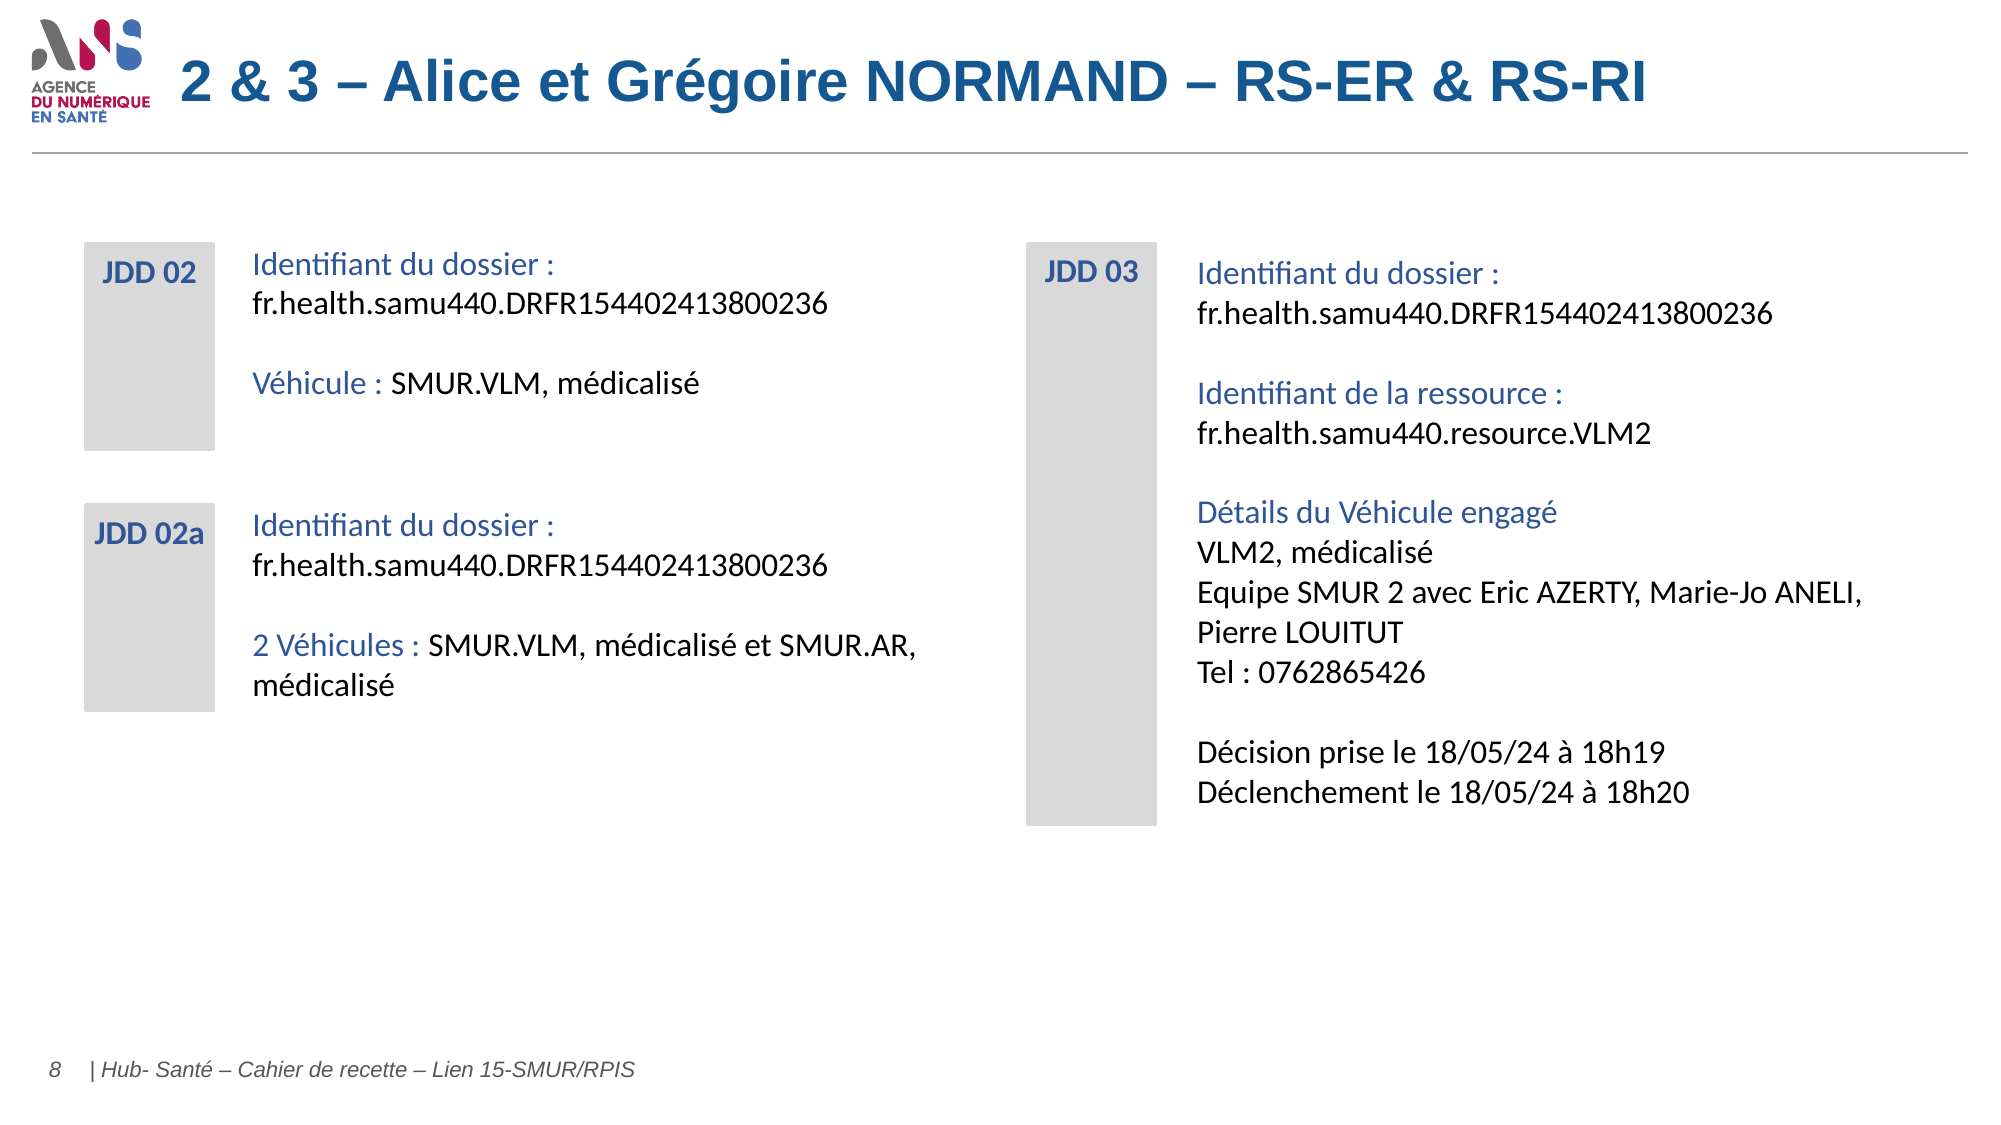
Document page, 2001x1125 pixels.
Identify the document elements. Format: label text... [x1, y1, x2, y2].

footer | Hub- Santé – Cahier de recette – Lien 15-SMUR/RPIS [89, 1038, 1605, 1099]
text_box Identifiant du dossier : fr.health.samu440.DRFR154402413800236 2 Véhicules : SMUR.VLM, médicalisé et SMUR.AR, médicalisé [237, 495, 1002, 711]
picture [31, 19, 150, 123]
text_box JDD 03 [1026, 242, 1157, 826]
text_box JDD 02 [84, 242, 215, 451]
text_box JDD 02a [84, 503, 215, 712]
slide_number 8 [23, 1038, 87, 1099]
text_box Identifiant du dossier : fr.health.samu440.DRFR154402413800236 Véhicule : SMUR.VLM, médicalisé [237, 234, 1002, 409]
title 2 & 3 – Alice et Grégoire NORMAND – RS-ER & RS-RI [180, 19, 1945, 138]
text_box Identifiant du dossier : fr.health.samu440.DRFR154402413800236 Identifiant de la ressource : fr.health.samu440.resource.VLM2 Détails du Véhicule engagé VLM2, médicalisé Equipe SMUR 2 avec Eric AZERTY, Marie-Jo ANELI, Pierre LOUITUT Tel : 0762865426 Décision prise le 18/05/24 à 18h19 Déclenchement le 18/05/24 à 18h20 [1182, 243, 1946, 818]
